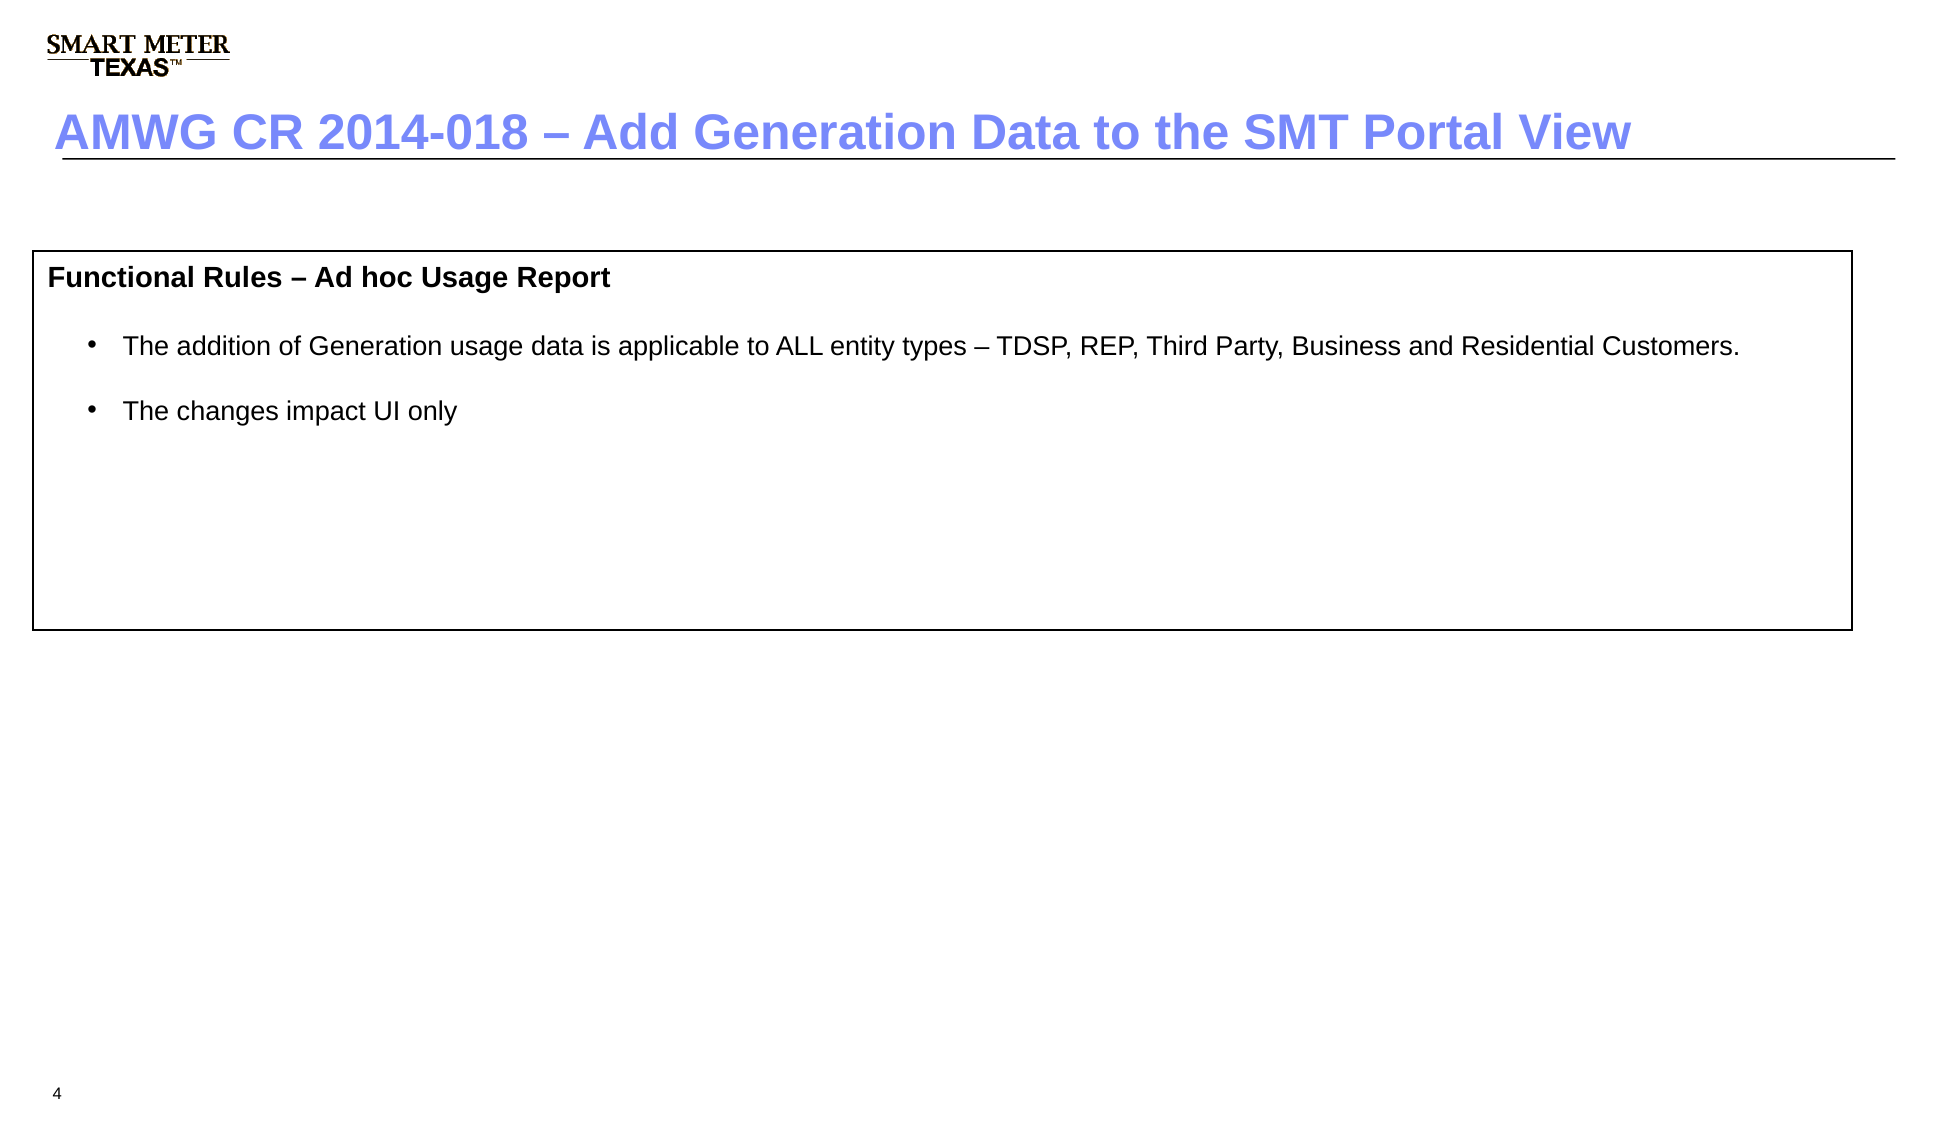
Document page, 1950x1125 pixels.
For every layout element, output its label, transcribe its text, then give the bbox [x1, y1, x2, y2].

slide_number 4 [37, 1074, 116, 1106]
title AMWG CR 2014-018 – Add Generation Data to the SMT Portal View [38, 111, 1892, 213]
picture [33, 24, 238, 84]
text_box Functional Rules – Ad hoc Usage Report The addition of Generation usage data is applicable to ALL entity types – TDSP, REP, Third Party, Business and Residential Customers. The changes impact UI only [33, 250, 1853, 631]
